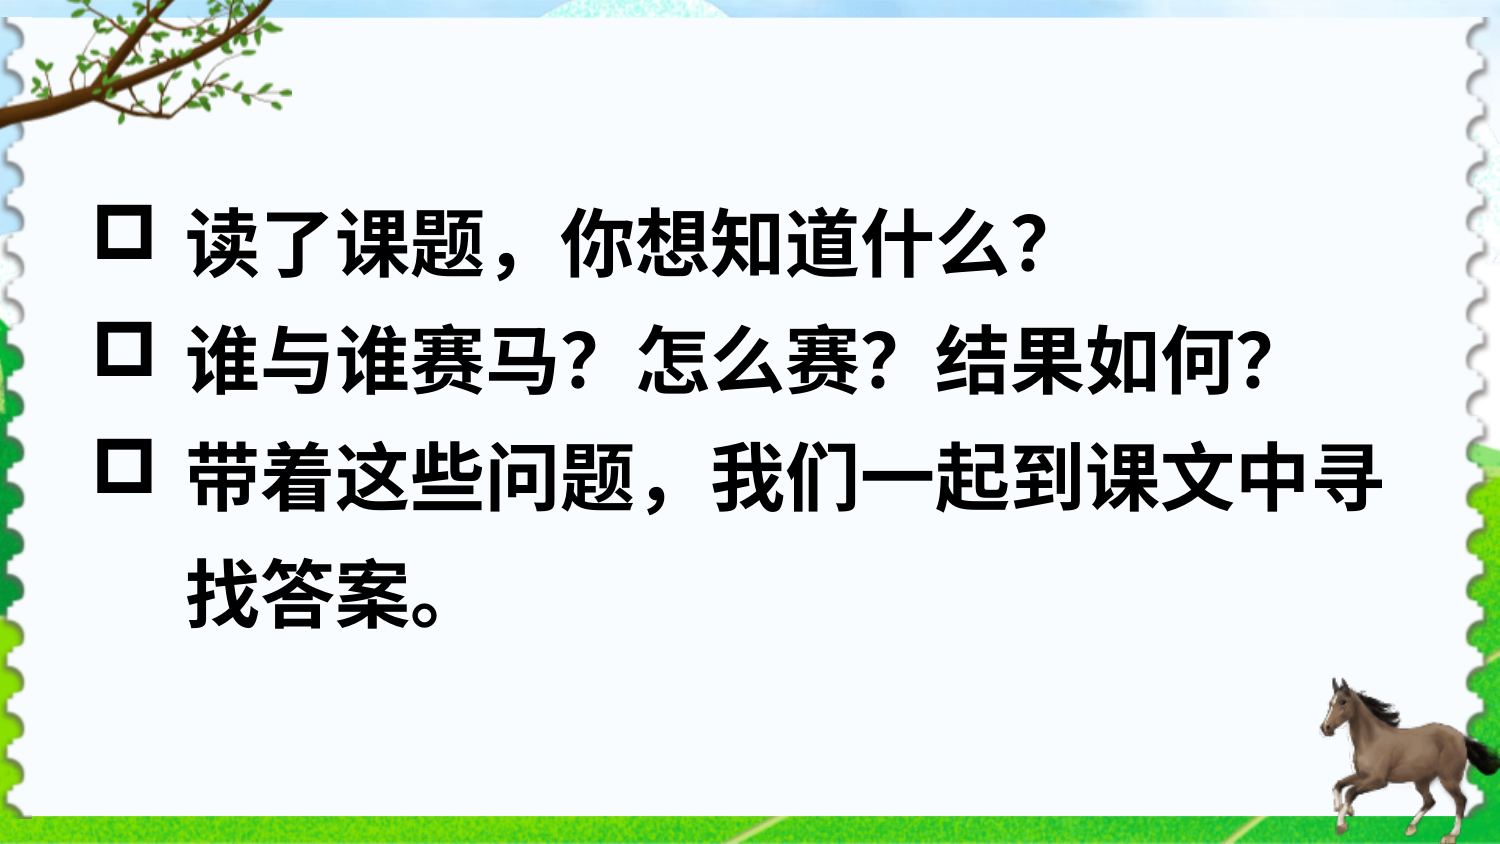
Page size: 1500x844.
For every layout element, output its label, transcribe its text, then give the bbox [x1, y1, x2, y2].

picture [0, 0, 1500, 844]
text_box 读了课题，你想知道什么？ 谁与谁赛马？怎么赛？结果如何？ 带着这些问题，我们一起到课文中寻找答案。 [76, 161, 1424, 645]
